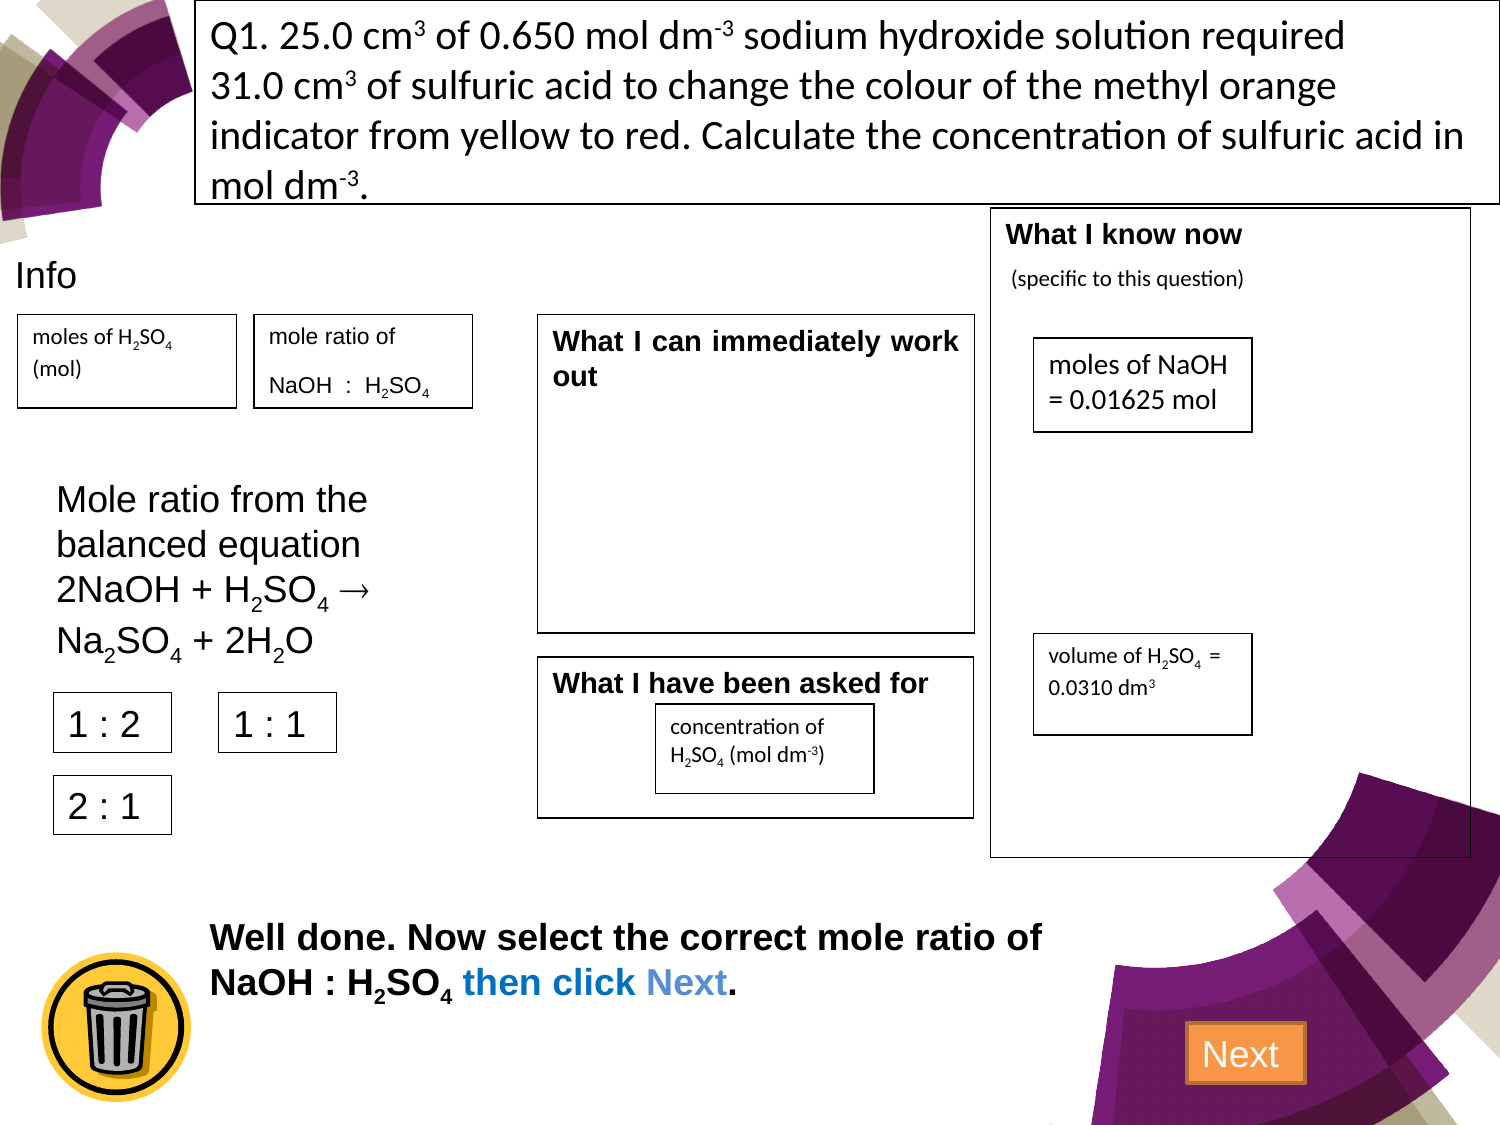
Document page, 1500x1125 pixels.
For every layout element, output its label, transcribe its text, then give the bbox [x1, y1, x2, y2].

text_box What I can immediately work out [537, 314, 975, 634]
picture [1009, 716, 1500, 1125]
text_box mole ratio of NaOH : H2SO4 [253, 314, 473, 409]
text_box Q1. 25.0 cm3 of 0.650 mol dm-3 sodium hydroxide solution required 31.0 cm3 of sulfuric acid to change the colour of the methyl orange indicator from yellow to red. Calculate the concentration of sulfuric acid in mol dm-3.. [194, 0, 1500, 205]
text_box 1 : 1 [218, 692, 337, 753]
text_box volume of H2SO4 = 0.0310 dm3 [1033, 633, 1253, 735]
picture [41, 952, 192, 1103]
text_box What I know now (specific to this question) [990, 208, 1471, 858]
text_box concentration of H2SO4 (mol dm-3) [655, 704, 875, 794]
text_box 2 : 1 [53, 775, 172, 835]
picture [0, 0, 219, 243]
text_box moles of NaOH = 0.01625 mol [1033, 338, 1253, 432]
text_box 1 : 2 [53, 692, 172, 753]
text_box Mole ratio from the balanced equation 2NaOH + H2SO4  Na2SO4 + 2H2O [41, 467, 514, 675]
text_box What I have been asked for [537, 656, 974, 819]
text_box Info [0, 243, 520, 304]
text_box Well done. Now select the correct mole ratio of NaOH : H2SO4 then click Next. [194, 905, 1235, 1061]
text_box Next [1185, 1021, 1307, 1085]
text_box moles of H2SO4 (mol) [17, 314, 237, 409]
